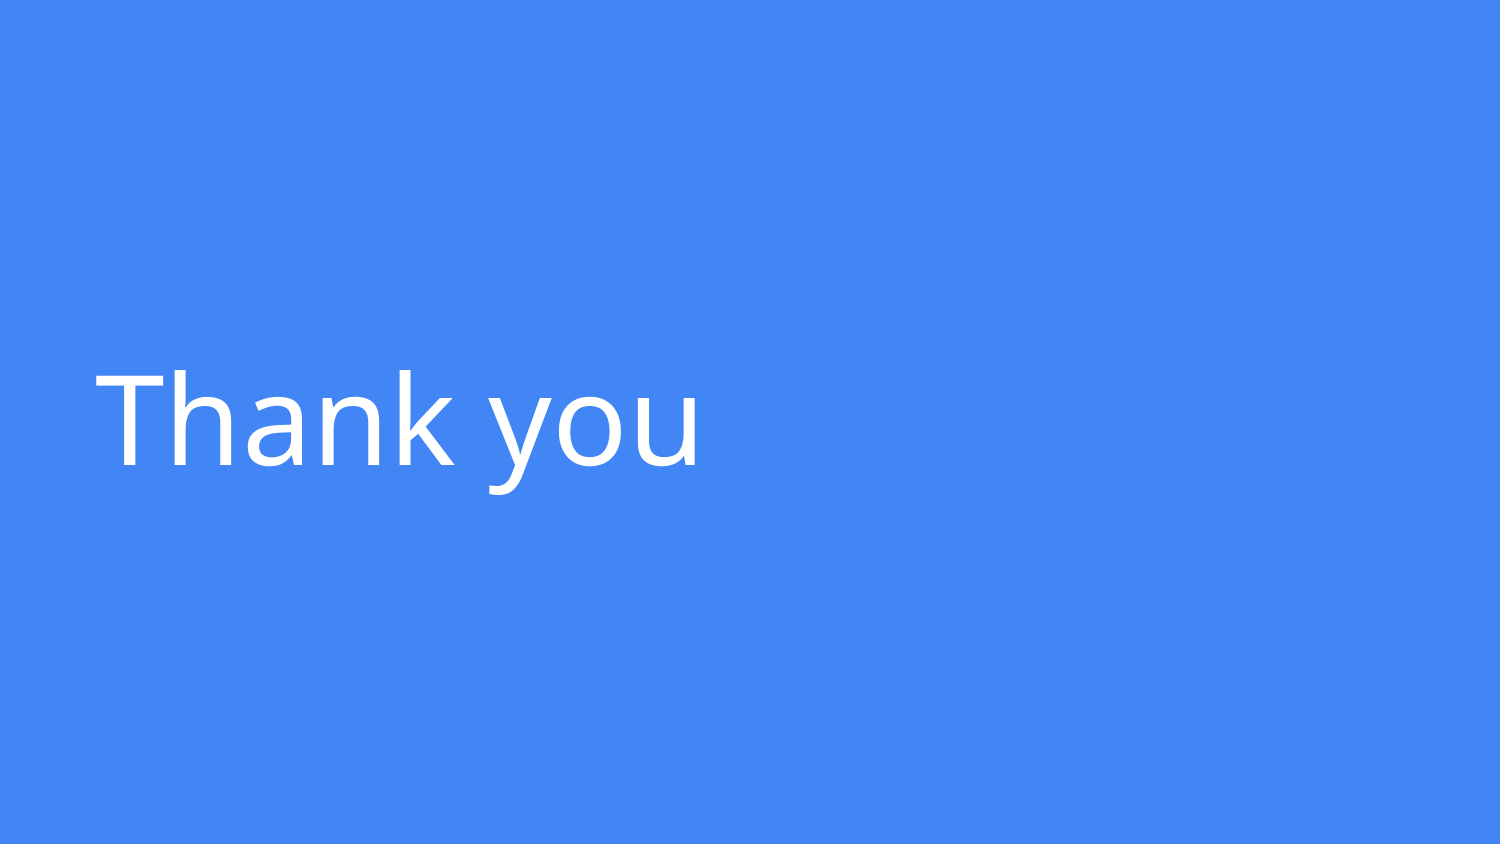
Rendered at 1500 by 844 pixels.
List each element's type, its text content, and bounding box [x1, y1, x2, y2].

title Thank you [80, 80, 1102, 752]
